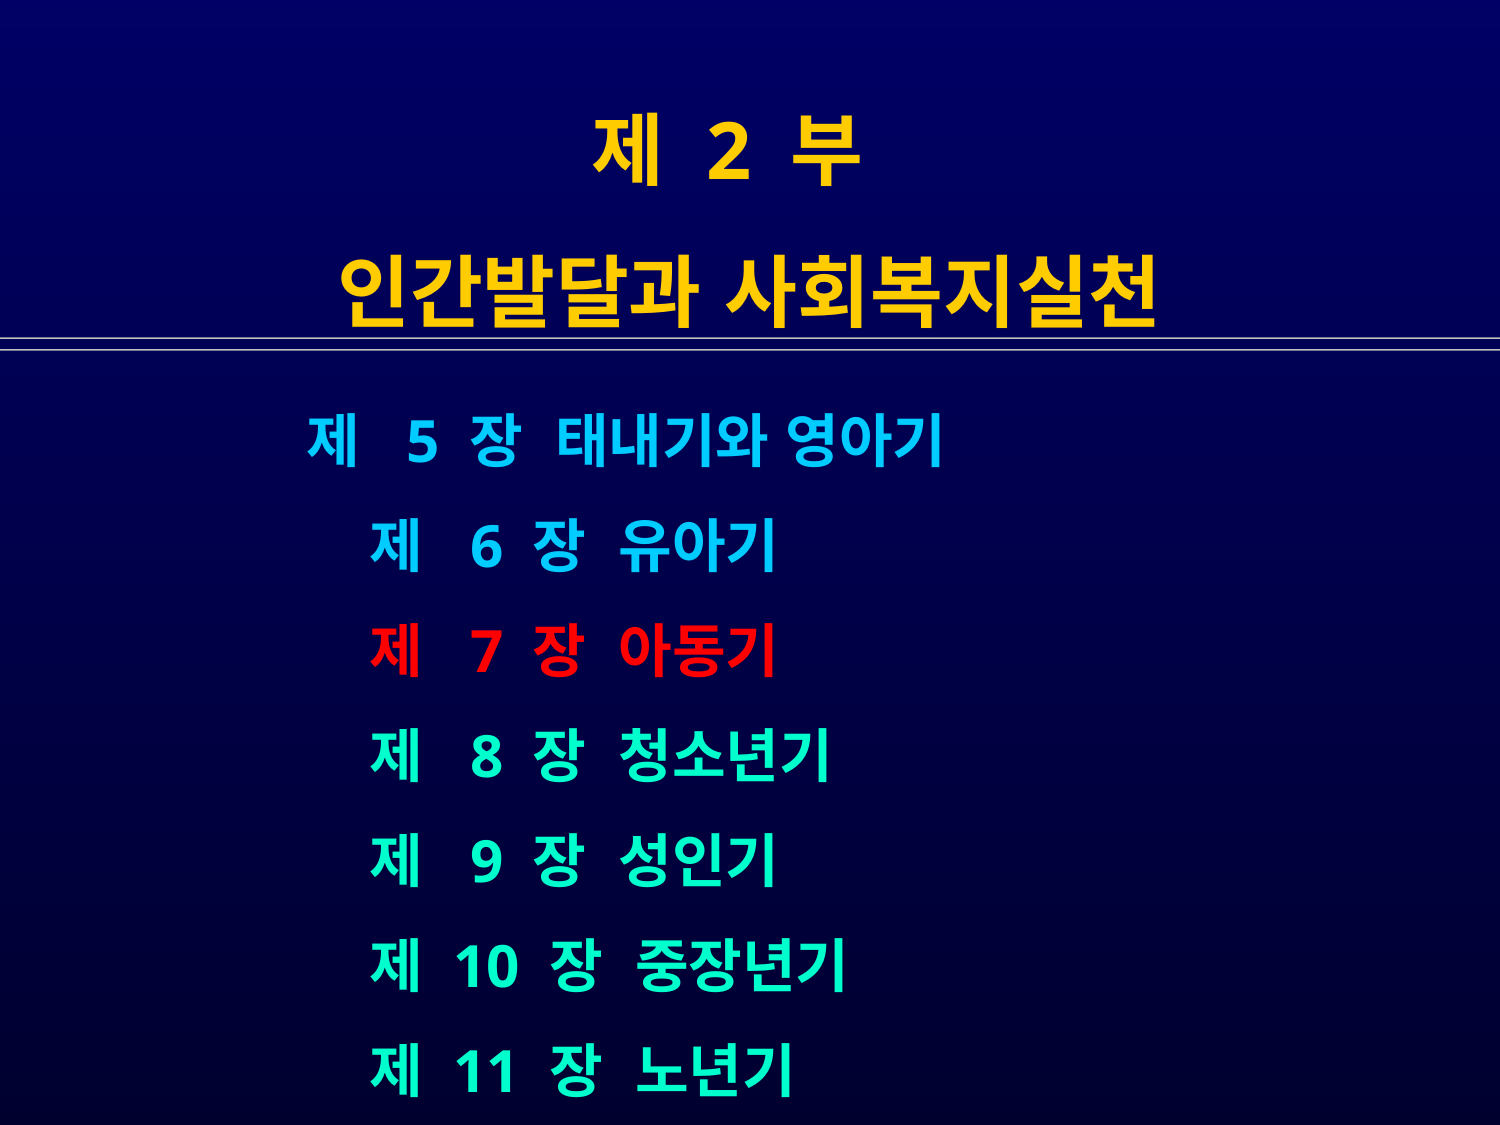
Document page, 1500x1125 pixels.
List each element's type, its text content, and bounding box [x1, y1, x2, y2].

title 제 2 부 인간발달과 사회복지실천 [0, 42, 1500, 338]
text_box 제 5 장 태내기와 영아기 제 6 장 유아기 제 7 장 아동기 제 8 장 청소년기 제 9 장 성인기 제 10 장 중장년기 제 11 장 노년기 [0, 361, 1500, 1112]
title 제 2 부 인간발달과 사회복지실천 [0, 339, 1500, 348]
